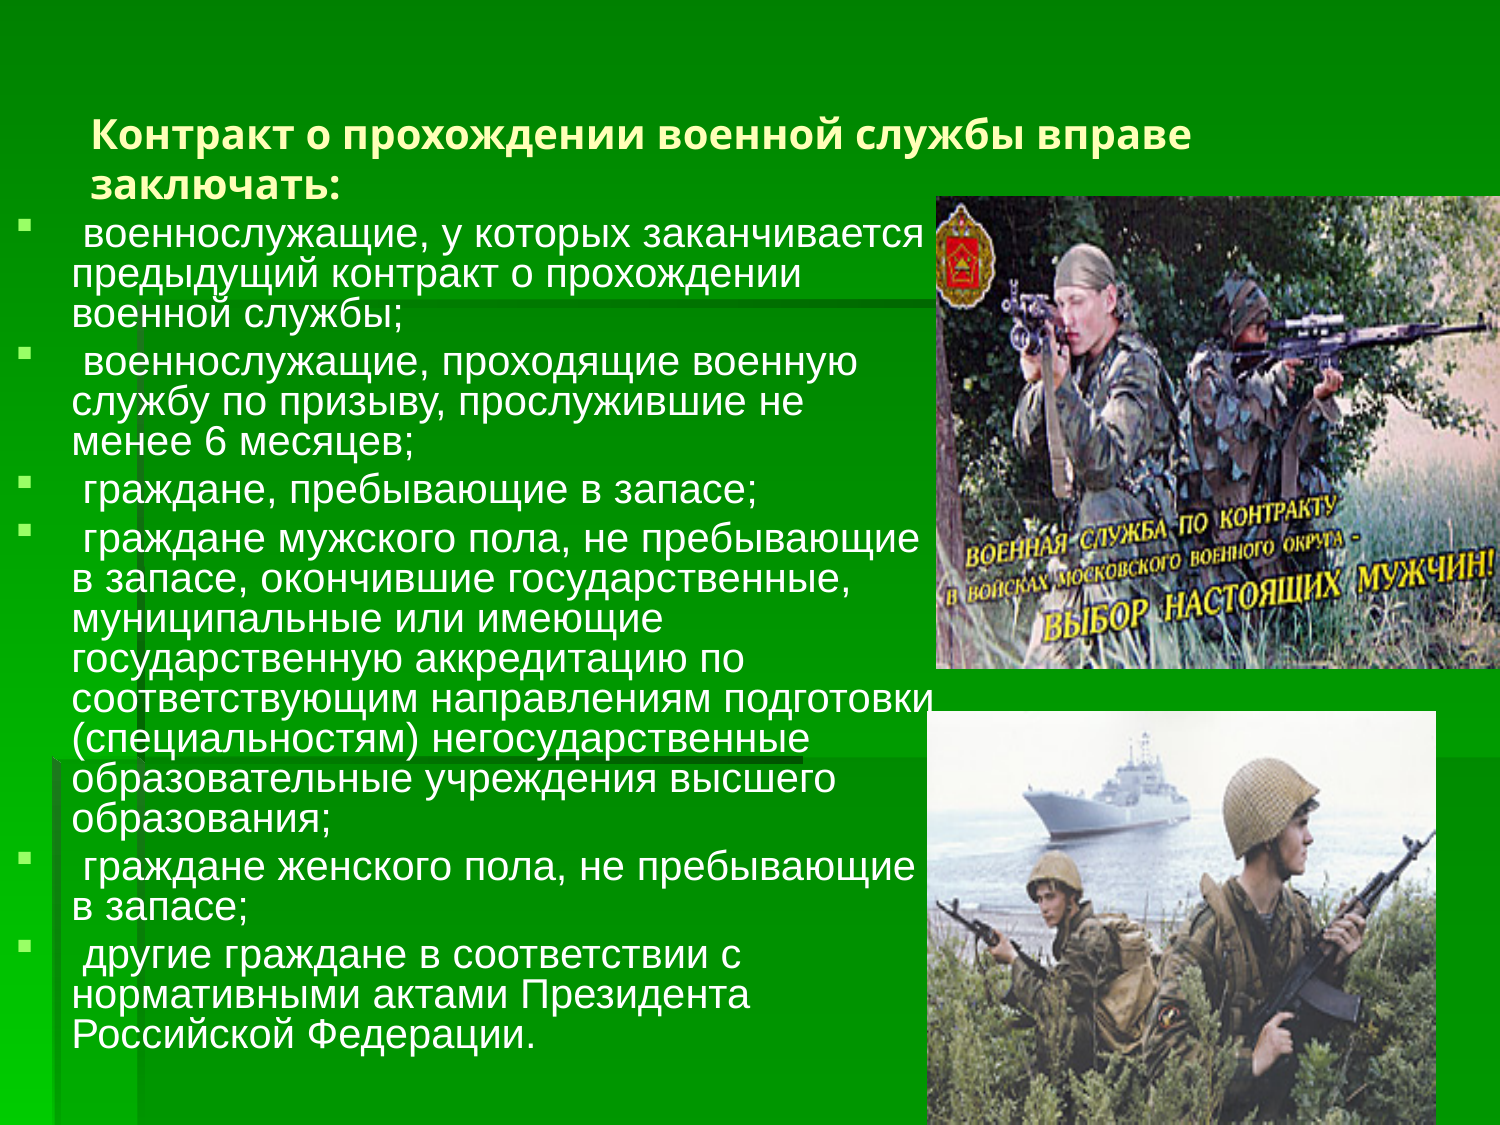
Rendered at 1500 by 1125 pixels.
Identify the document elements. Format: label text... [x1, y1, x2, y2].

picture [936, 196, 1500, 669]
picture [926, 711, 1437, 1125]
list военнослужащие, у которых заканчивается предыдущий контракт о прохождении военной службы; военнослужащие, проходящие военную службу по призыву, прослужившие не менее 6 месяцев; граждане, пребывающие в запасе; граждане мужского пола, не пребывающие в запасе, окончившие государственные, муниципальные или имеющие государственную аккредитацию по соответствующим направлениям подготовки (специальностям) негосударственные образовательные учреждения высшего образования; граждане женского пола, не пребывающие в запасе; другие граждане в соответствии с нормативными актами Президента Российской Федерации. [0, 207, 951, 1083]
title Контракт о прохождении военной службы вправе заключать: [74, 39, 1451, 207]
